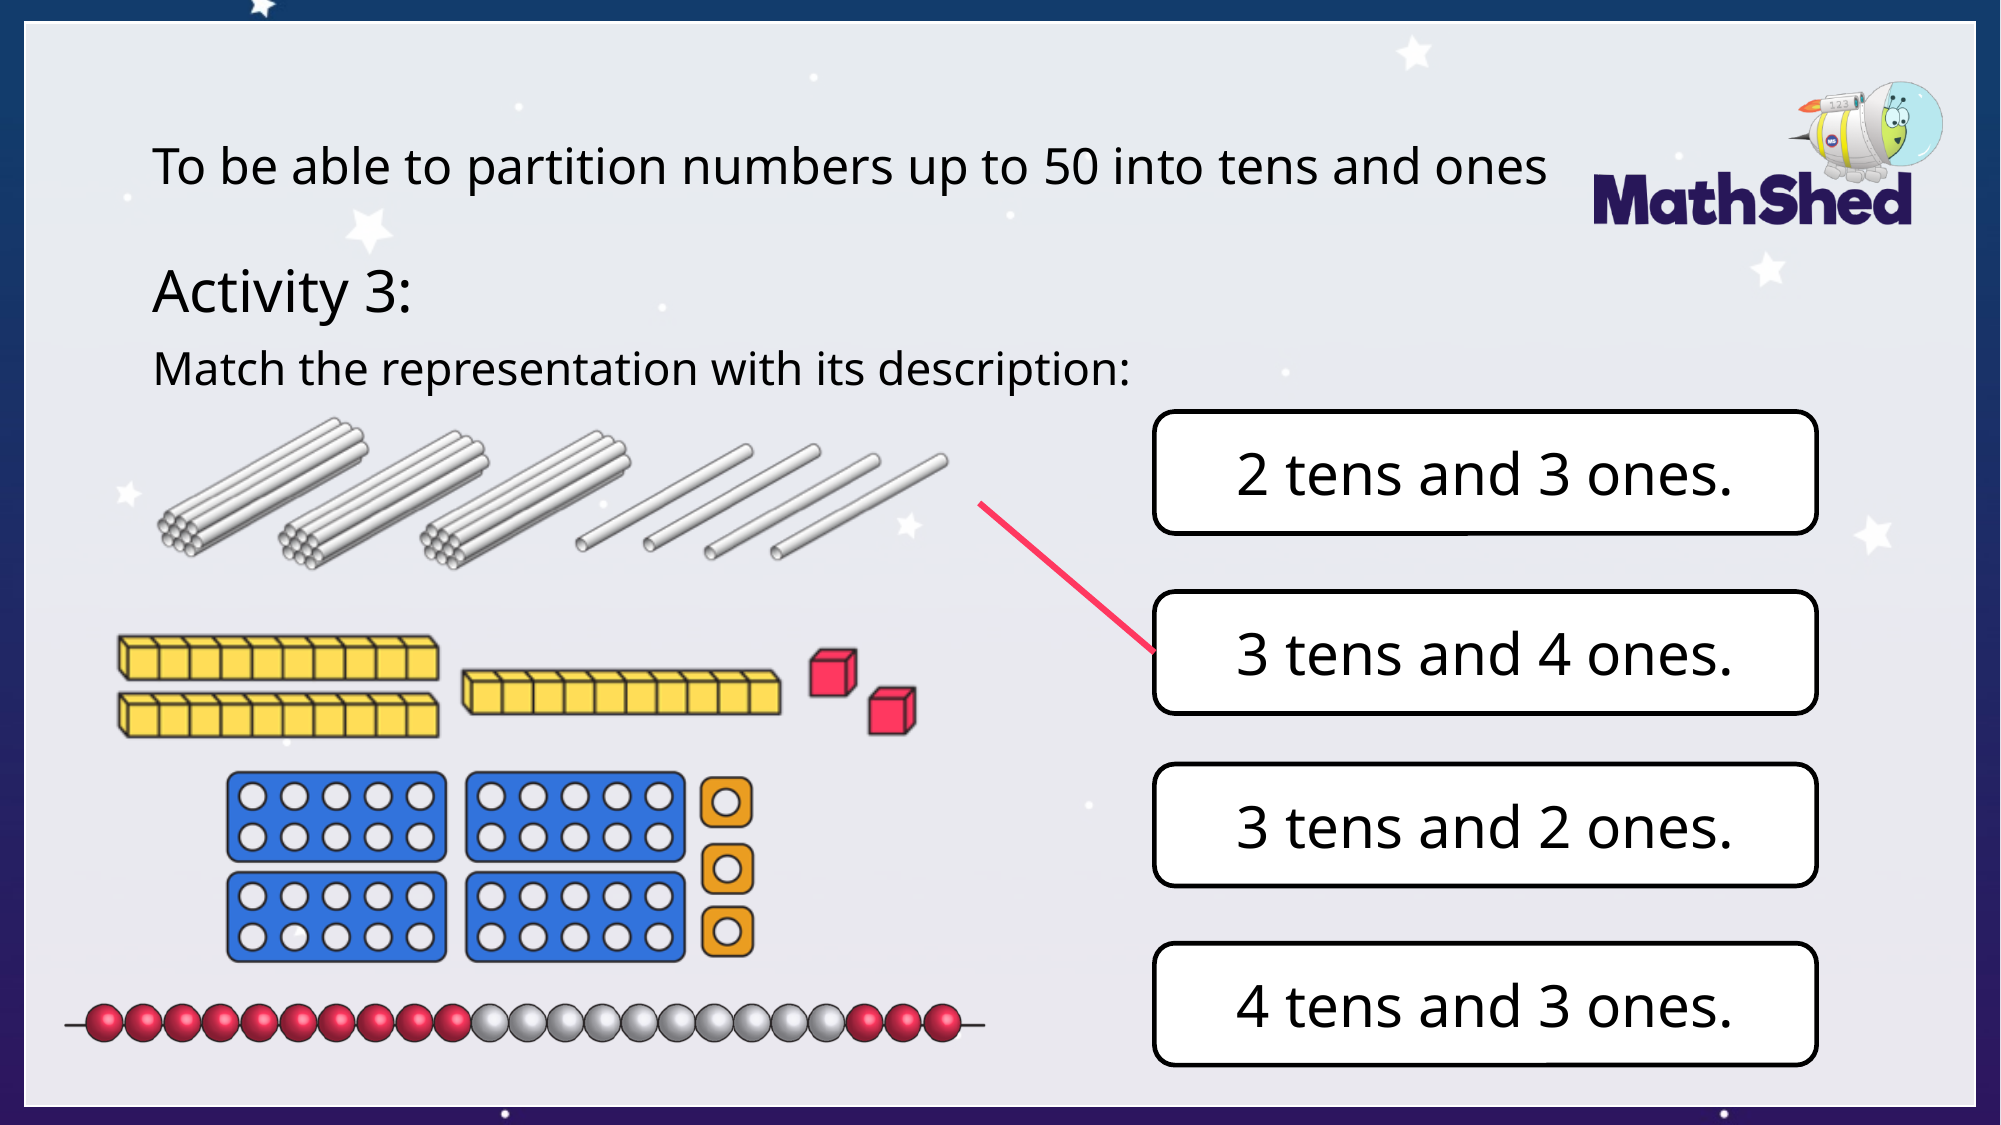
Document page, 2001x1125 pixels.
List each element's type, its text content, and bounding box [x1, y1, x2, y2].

text_box 3 tens and 2 ones. [1153, 763, 1818, 888]
picture [0, 0, 2001, 1125]
text_box 3 tens and 4 ones. [1153, 590, 1818, 715]
text_box 2 tens and 3 ones. [1153, 410, 1818, 535]
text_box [979, 502, 1155, 653]
title To be able to partition numbers up to 50 into tens and ones [137, 59, 1578, 255]
text_box 4 tens and 3 ones. [1153, 942, 1818, 1067]
list Activity 3: Match the representation with its description: [137, 255, 1931, 969]
